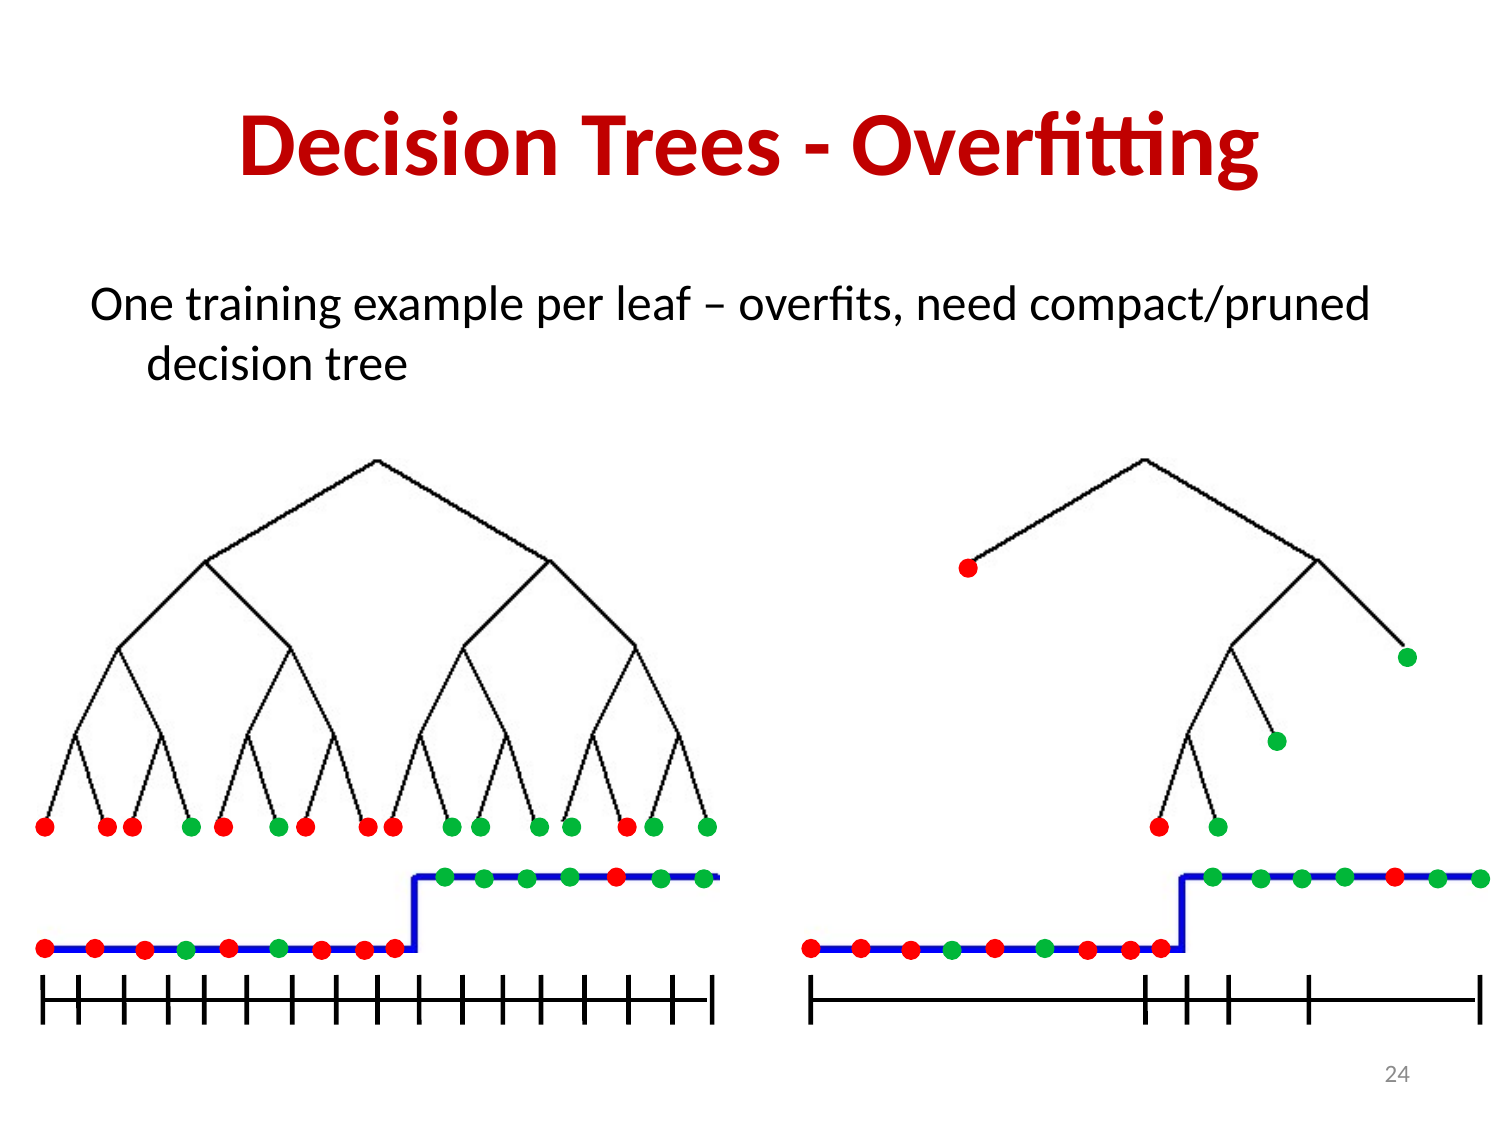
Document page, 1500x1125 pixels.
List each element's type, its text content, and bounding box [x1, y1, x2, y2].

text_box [803, 457, 1489, 1025]
slide_number 24 [1074, 1042, 1425, 1103]
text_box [42, 974, 713, 1025]
list One training example per leaf – overfits, need compact/pruned decision tree [75, 262, 1425, 1005]
picture [37, 457, 720, 953]
title Decision Trees - Overfitting [75, 45, 1425, 233]
